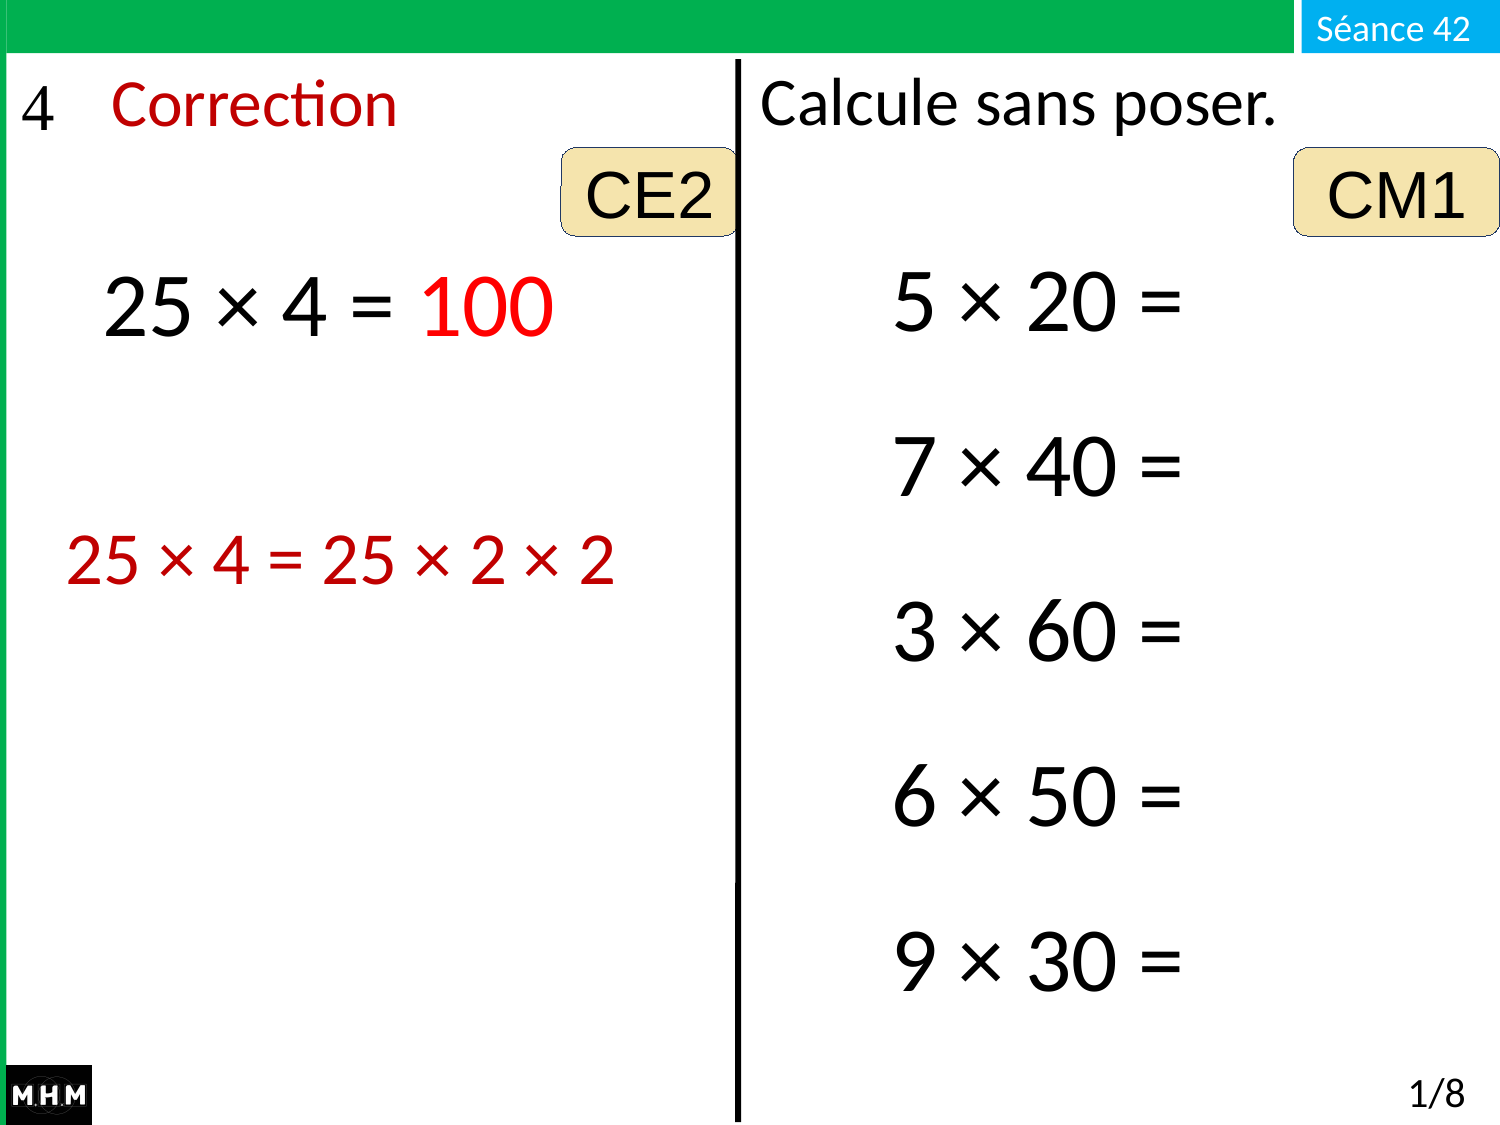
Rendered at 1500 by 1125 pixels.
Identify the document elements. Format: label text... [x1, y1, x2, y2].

text_box Calcule sans poser. [746, 58, 1452, 148]
text_box 25 × 4 = 100 [6, 237, 651, 363]
title Correction [96, 60, 443, 149]
list 1/8 [1373, 1064, 1500, 1125]
text_box CE2 [560, 147, 738, 237]
text_box CM1 [1293, 147, 1500, 237]
text_box 5 × 20 = 7 × 40 = 3 × 60 = 6 × 50 = 9 × 30 = [729, 177, 1348, 1018]
text_box 25 × 4 = 25 × 2 × 2 [50, 382, 724, 738]
picture [6, 1065, 92, 1125]
